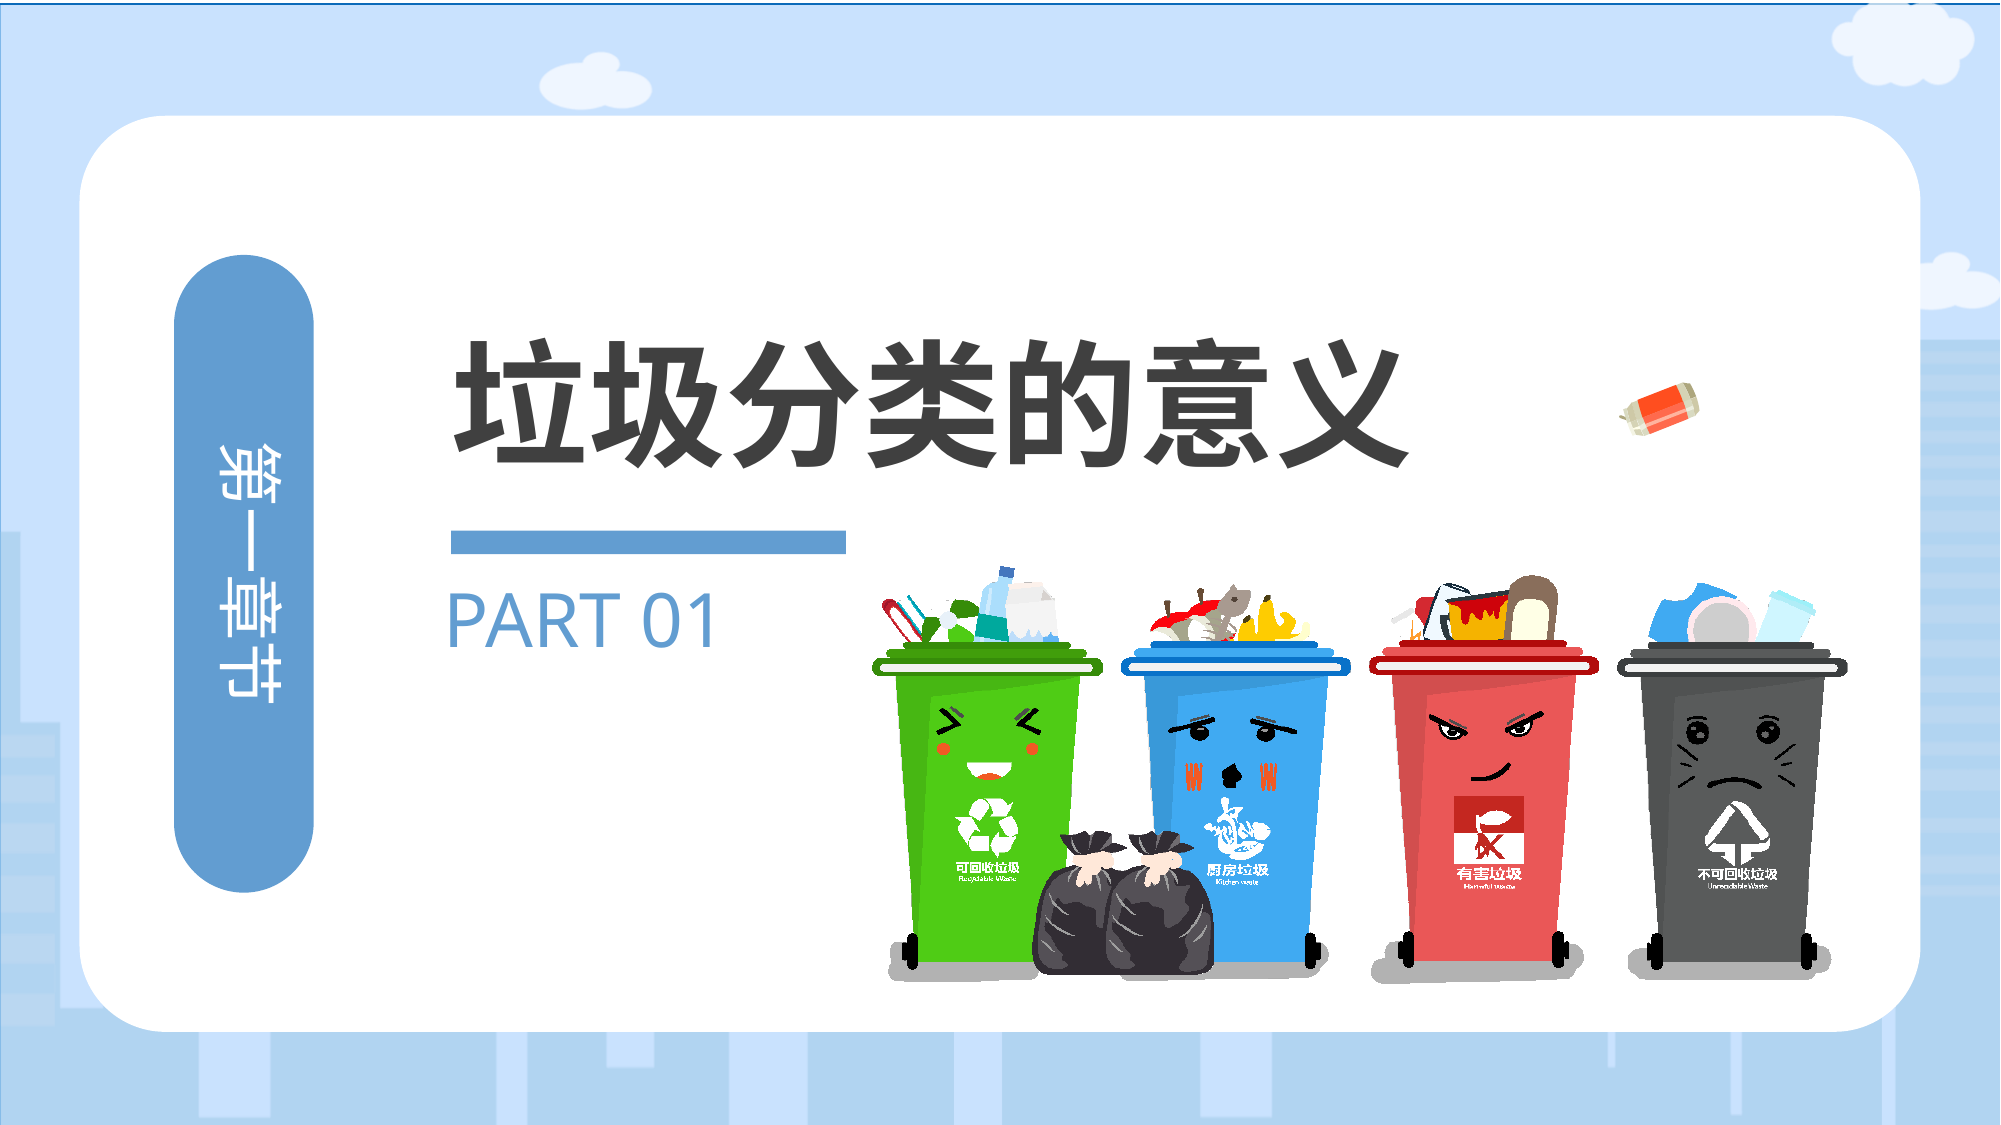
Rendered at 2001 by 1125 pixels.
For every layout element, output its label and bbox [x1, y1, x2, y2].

picture [0, 3, 2000, 1125]
text_box [1637, 371, 1685, 451]
